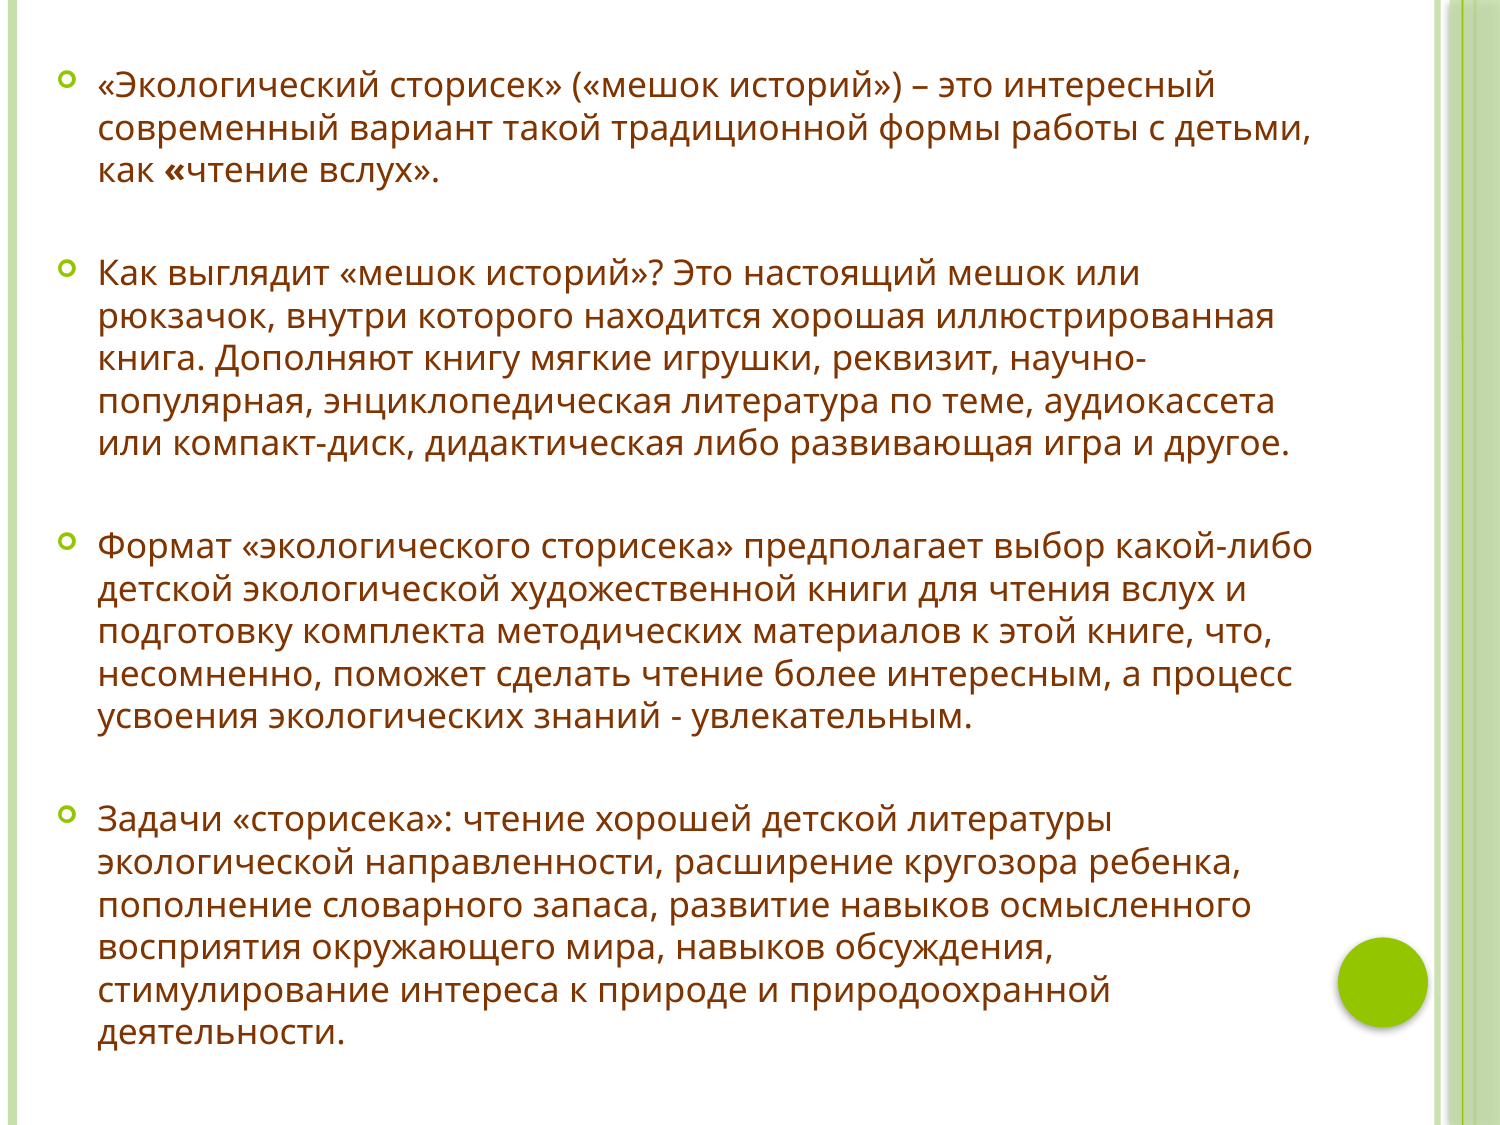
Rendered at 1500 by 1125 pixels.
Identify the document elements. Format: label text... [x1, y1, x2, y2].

list «Экологический сторисек» («мешок историй») – это интересный современный вариант такой традиционной формы работы с детьми, как «чтение вслух». Как выглядит «мешок историй»? Это настоящий мешок или рюкзачок, внутри которого находится хорошая иллюстрированная книга. Дополняют книгу мягкие игрушки, реквизит, научно-популярная, энциклопедическая литература по теме, аудиокассета или компакт-диск, дидактическая либо развивающая игра и другое. Формат «экологического сторисека» предполагает выбор какой-либо детской экологической художественной книги для чтения вслух и подготовку комплекта методических материалов к этой книге, что, несомненно, поможет сделать чтение более интересным, а процесс усвоения экологических знаний - увлекательным. Задачи «сторисека»: чтение хорошей детской литературы экологической направленности, расширение кругозора ребенка, пополнение словарного запаса, развитие навыков осмысленного восприятия окружающего мира, навыков обсуждения, стимулирование интереса к природе и природоохранной деятельности. [41, 54, 1329, 1062]
